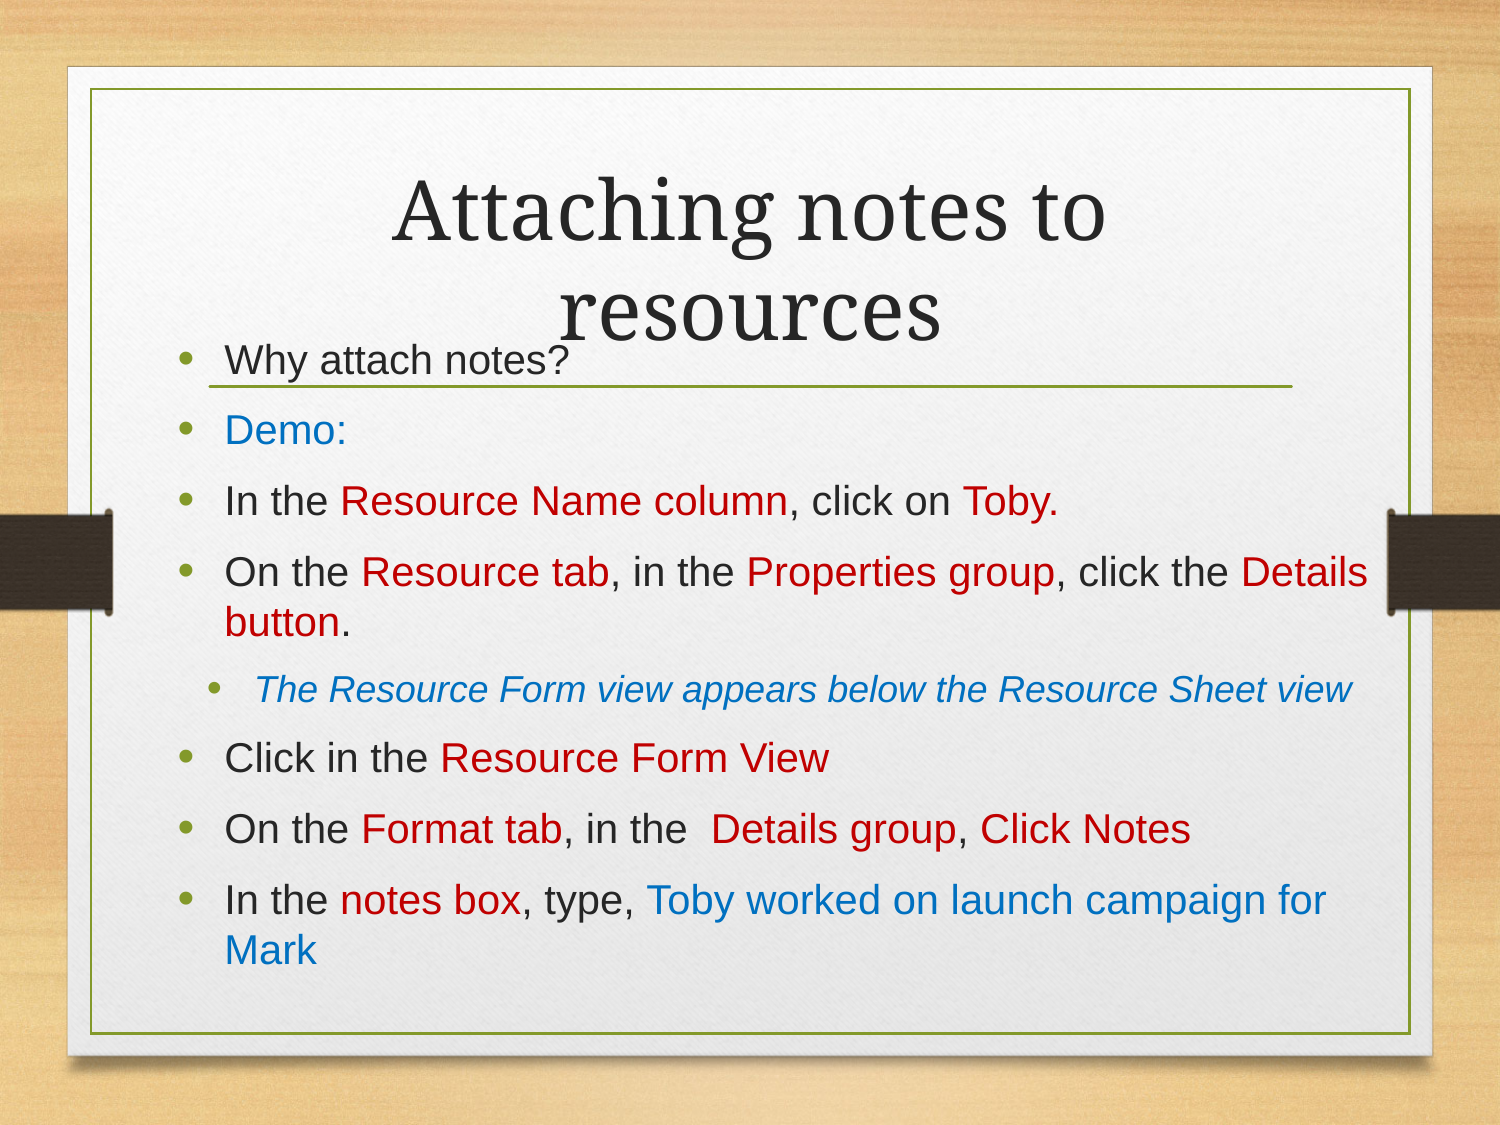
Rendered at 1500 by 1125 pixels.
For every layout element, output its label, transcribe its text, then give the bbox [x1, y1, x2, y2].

list Why attach notes? Demo: In the Resource Name column, click on Toby. On the Resource tab, in the Properties group, click the Details button. The Resource Form view appears below the Resource Sheet view Click in the Resource Form View On the Format tab, in the Details group, Click Notes In the notes box, type, Toby worked on launch campaign for Mark [162, 324, 1397, 1000]
picture [0, 0, 1500, 1125]
title Attaching notes to resources [193, 150, 1309, 324]
